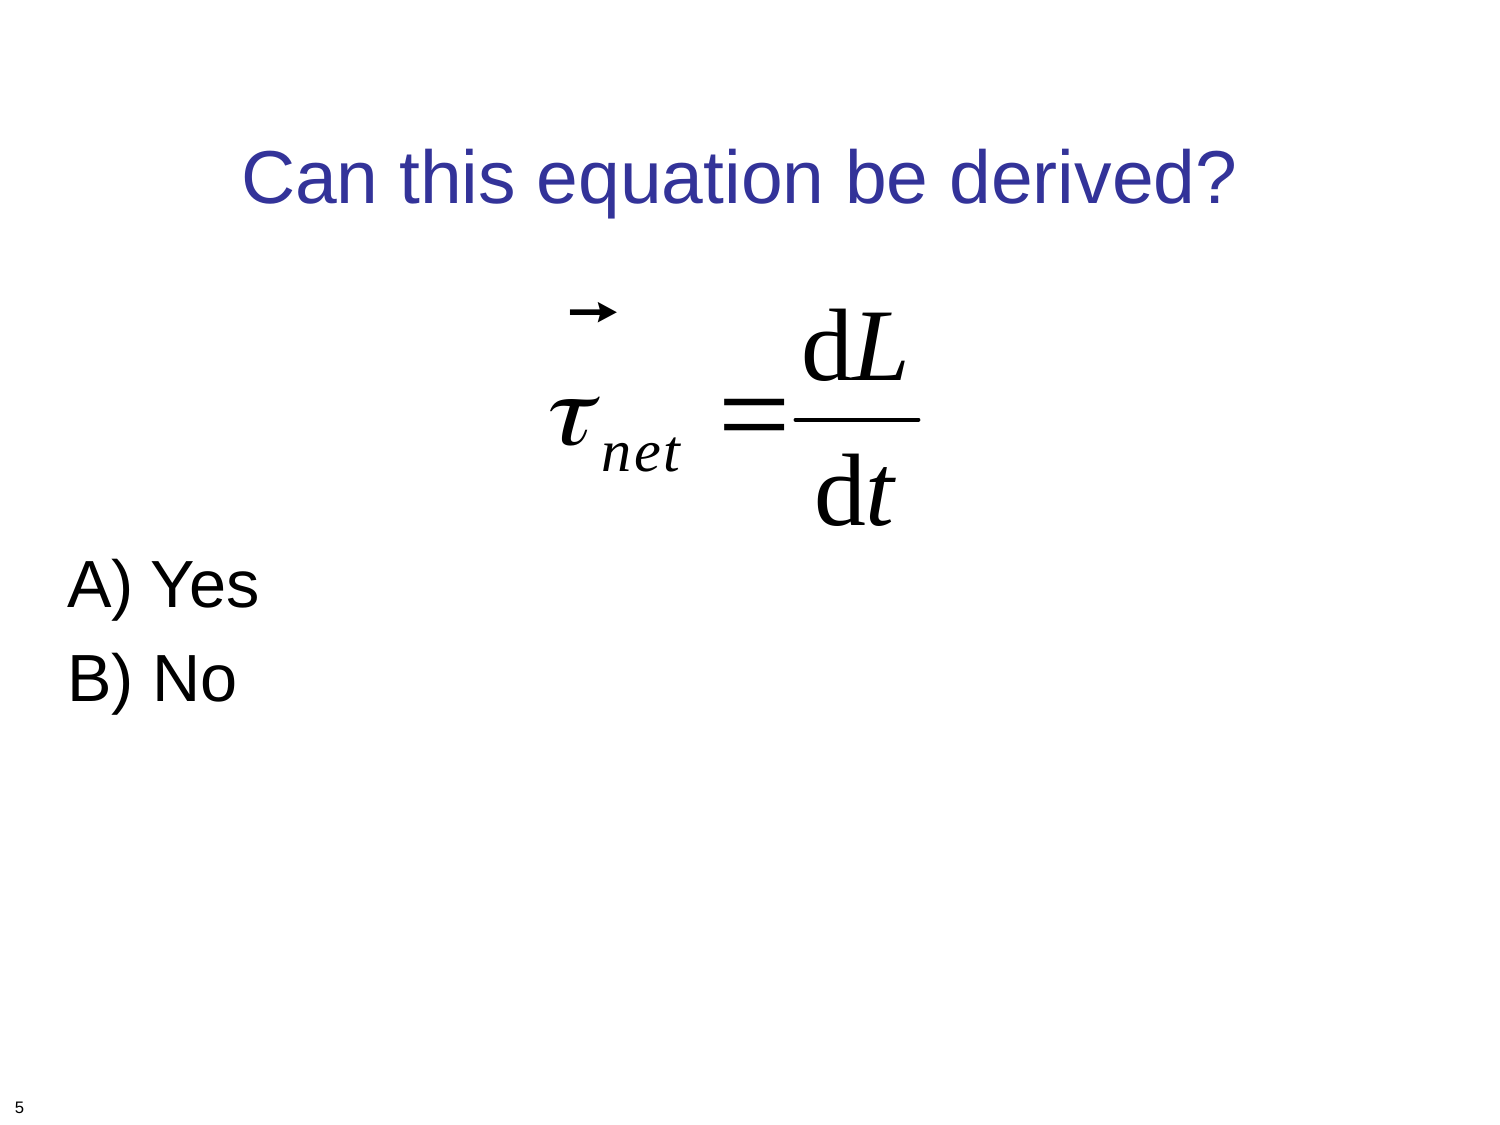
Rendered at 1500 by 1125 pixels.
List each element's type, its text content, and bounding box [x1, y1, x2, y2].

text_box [539, 265, 937, 549]
text_box 5 [0, 1089, 50, 1125]
list A) Yes B) No [52, 533, 1328, 1125]
title Can this equation be derived? [112, 72, 1388, 276]
